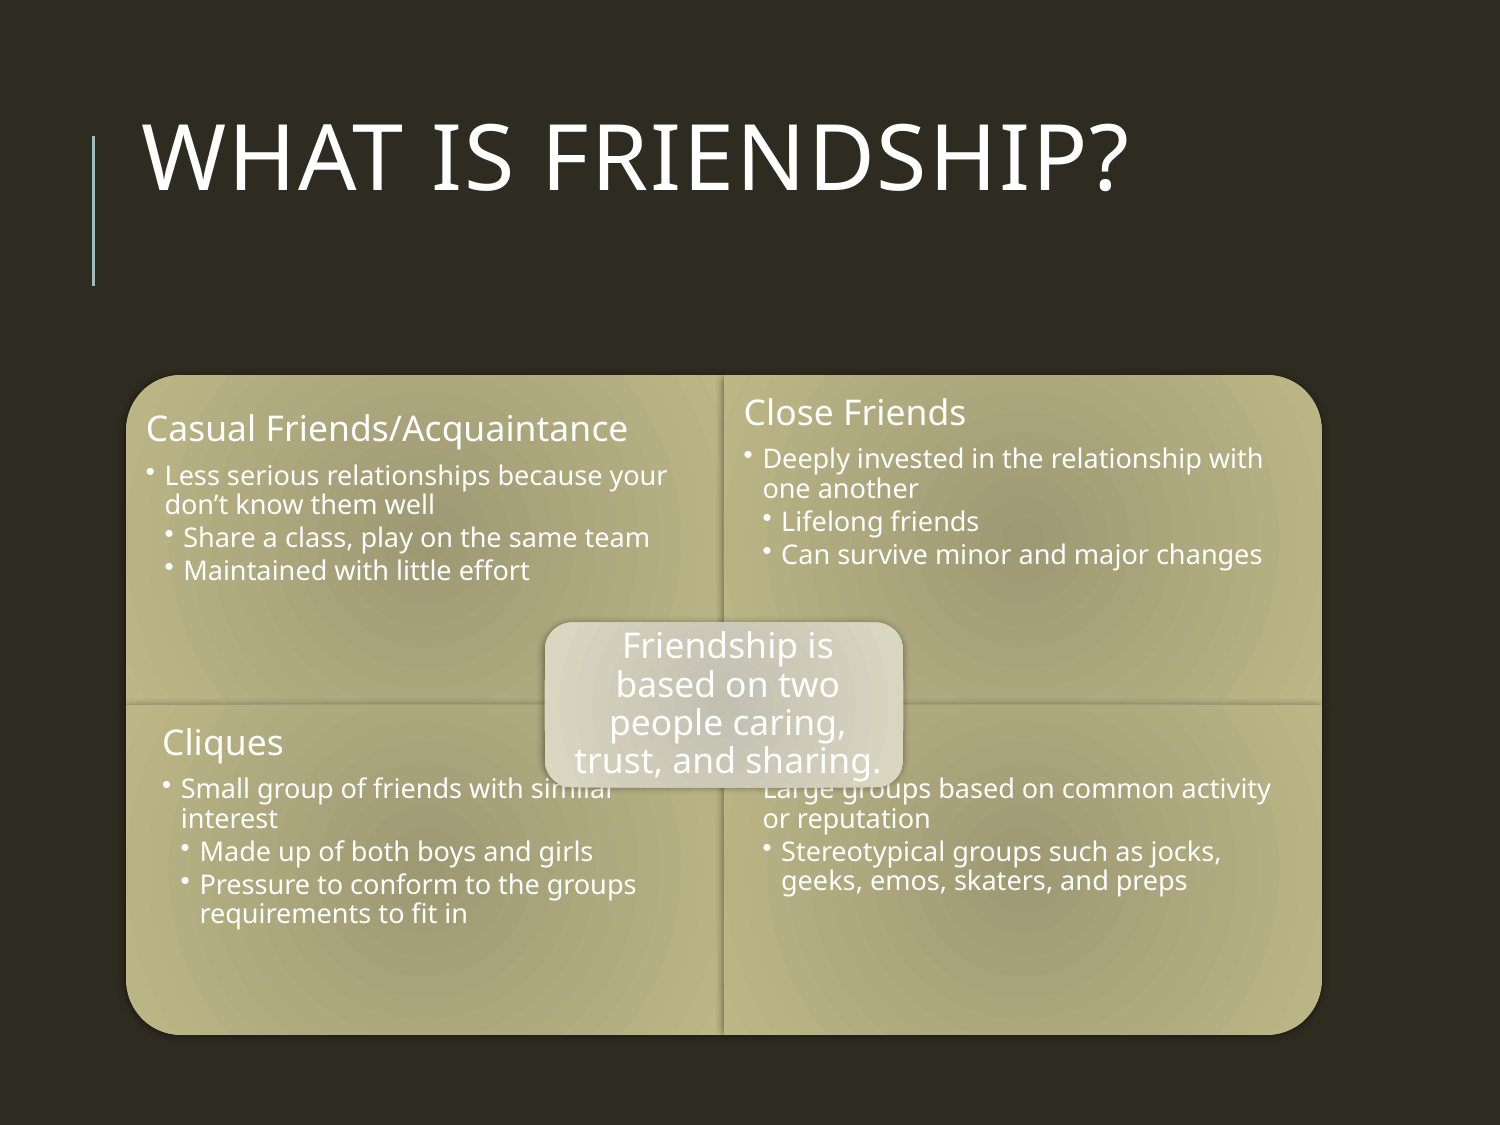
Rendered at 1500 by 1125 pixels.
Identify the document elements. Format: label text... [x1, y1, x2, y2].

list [125, 374, 1323, 1036]
title What is friendship? [126, 96, 1322, 342]
